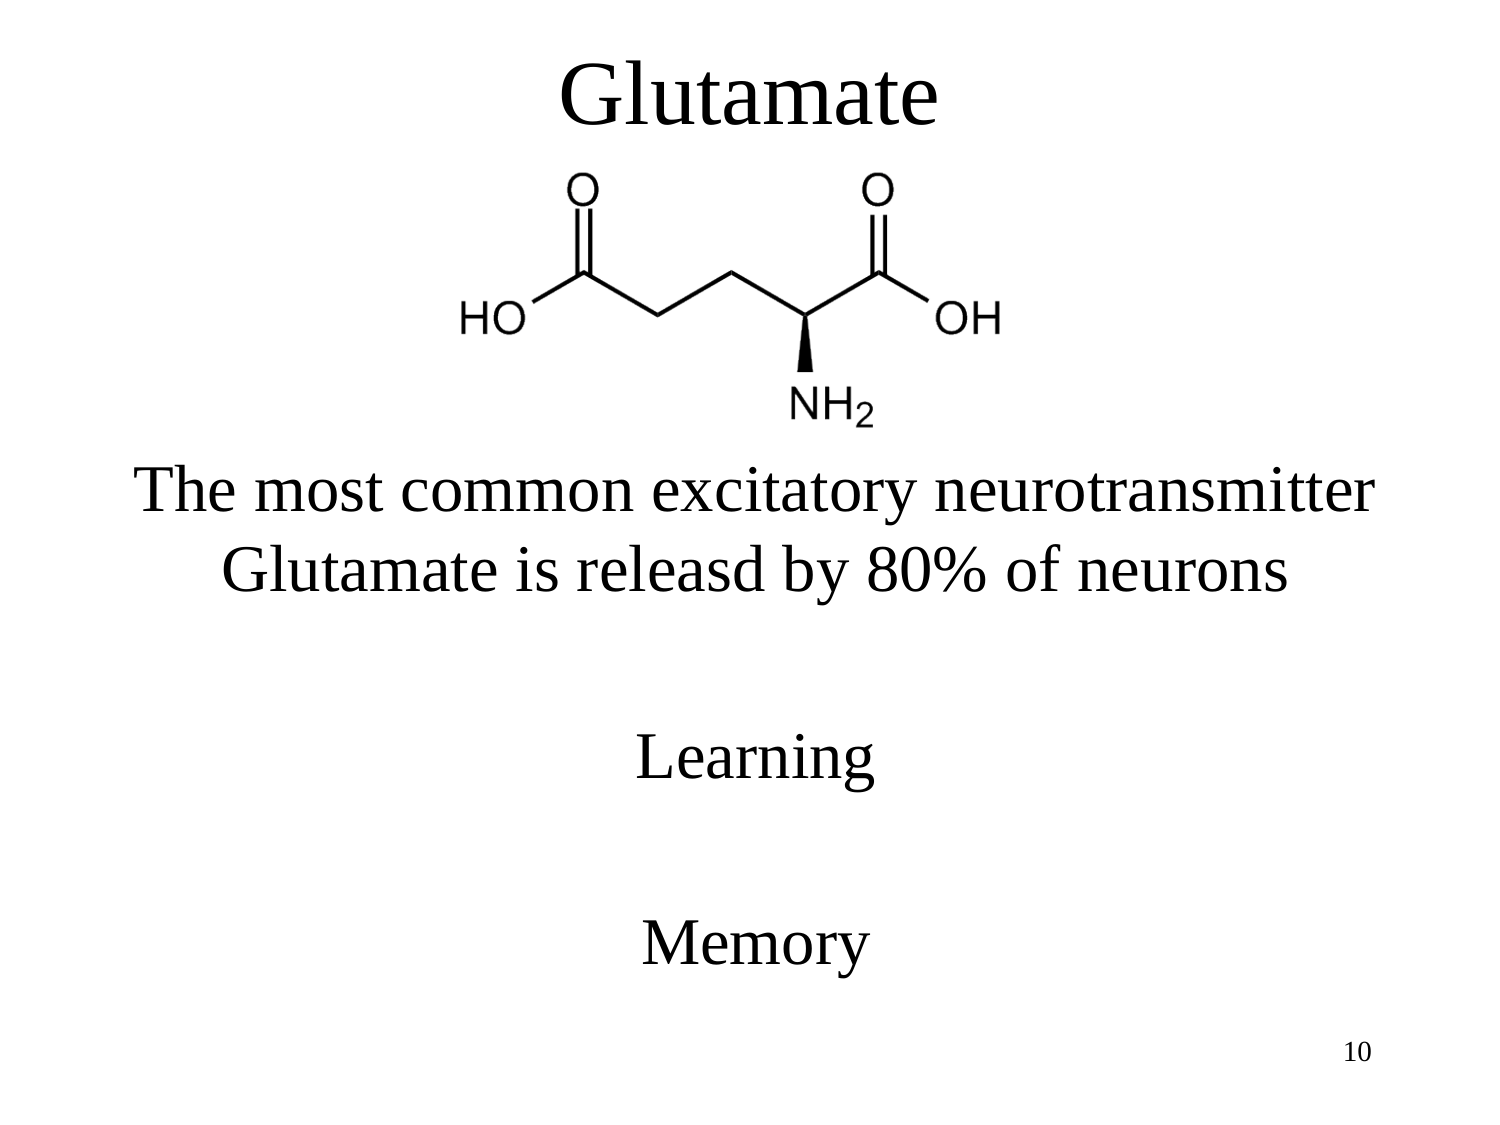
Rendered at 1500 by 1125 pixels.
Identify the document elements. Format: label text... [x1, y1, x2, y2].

title Glutamate [112, 12, 1388, 163]
picture [449, 157, 1013, 438]
slide_number 10 [1074, 1024, 1388, 1101]
subtitle The most common excitatory neurotransmitter Glutamate is releasd by 80% of neurons Learning Memory [99, 437, 1413, 1038]
